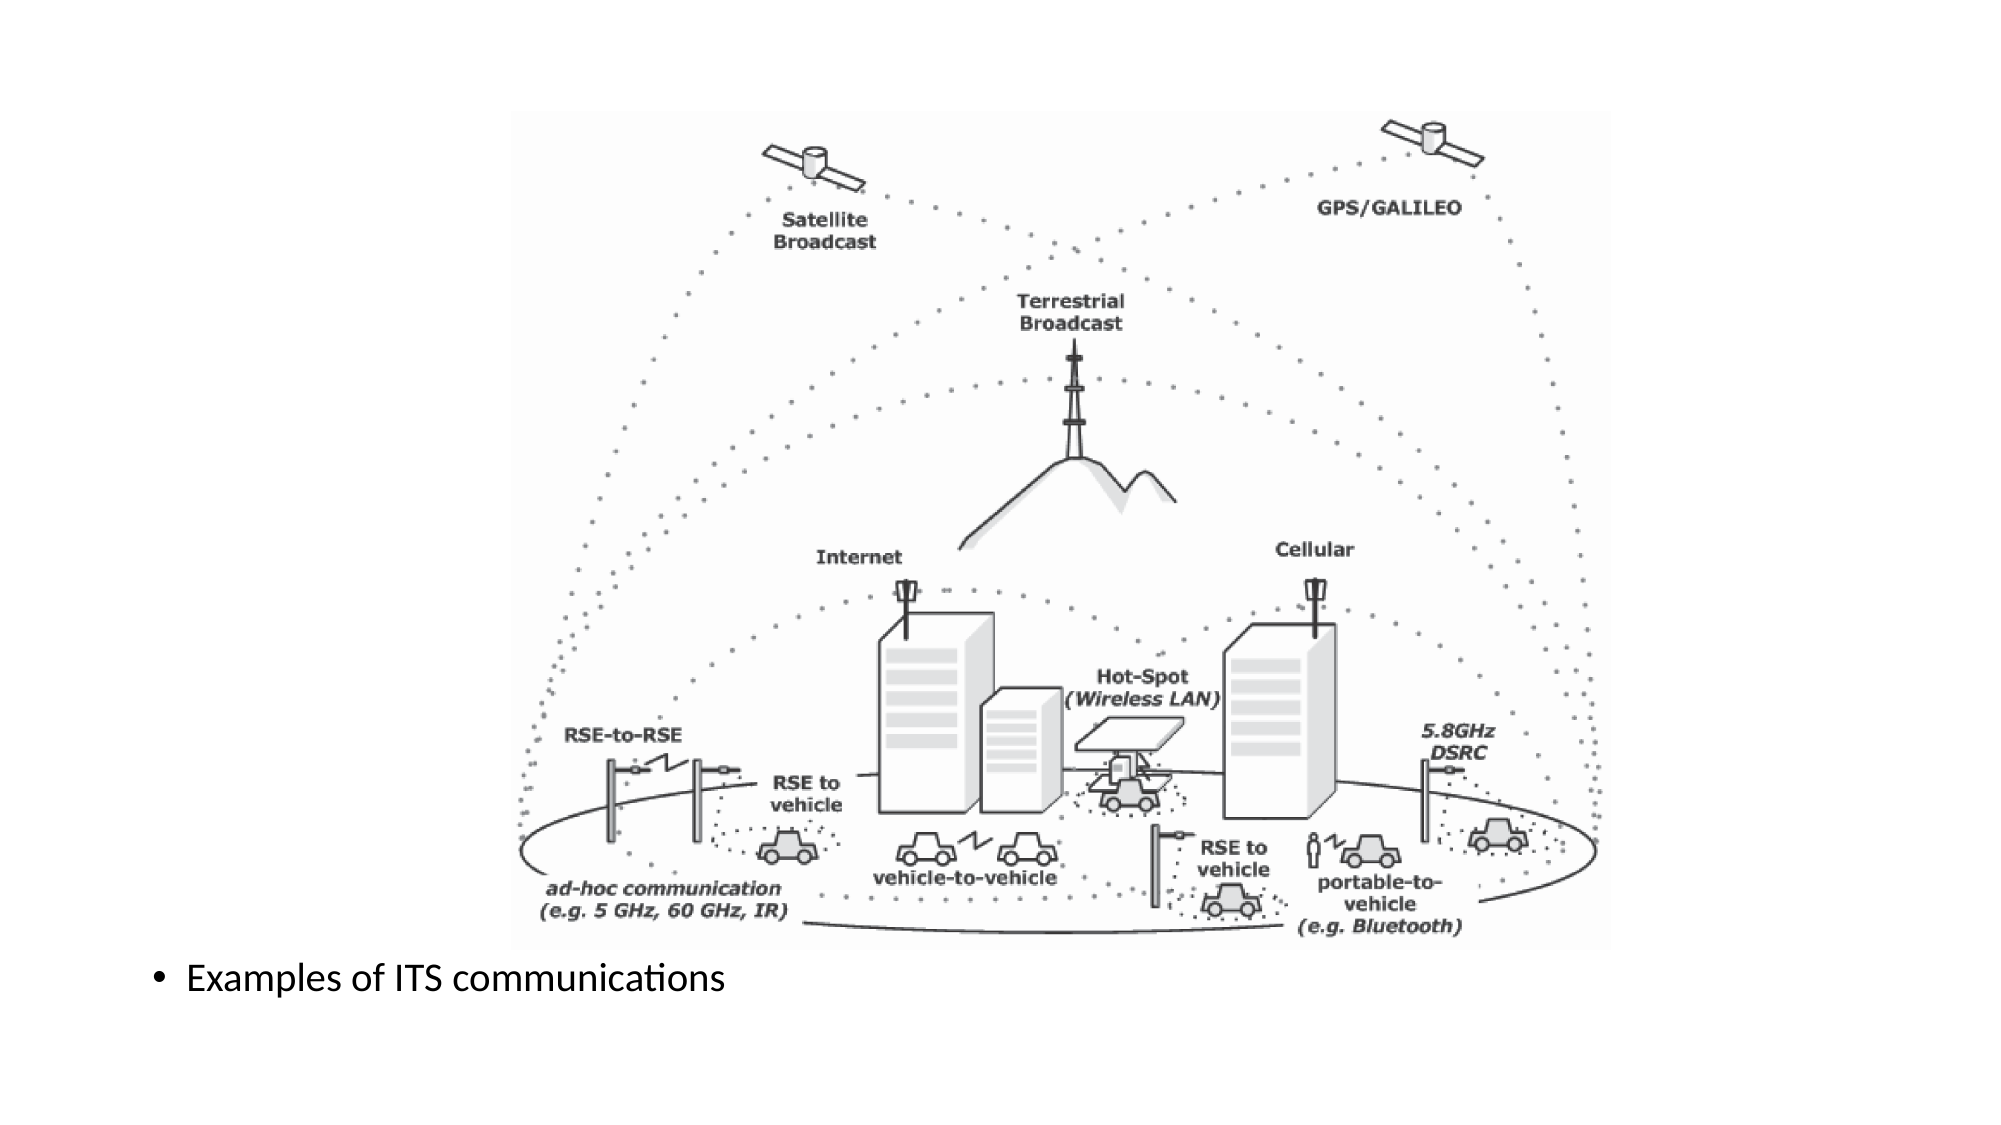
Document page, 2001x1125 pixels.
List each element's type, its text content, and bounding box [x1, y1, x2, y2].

picture [511, 111, 1611, 950]
list Examples of ITS communications [137, 299, 1863, 1014]
